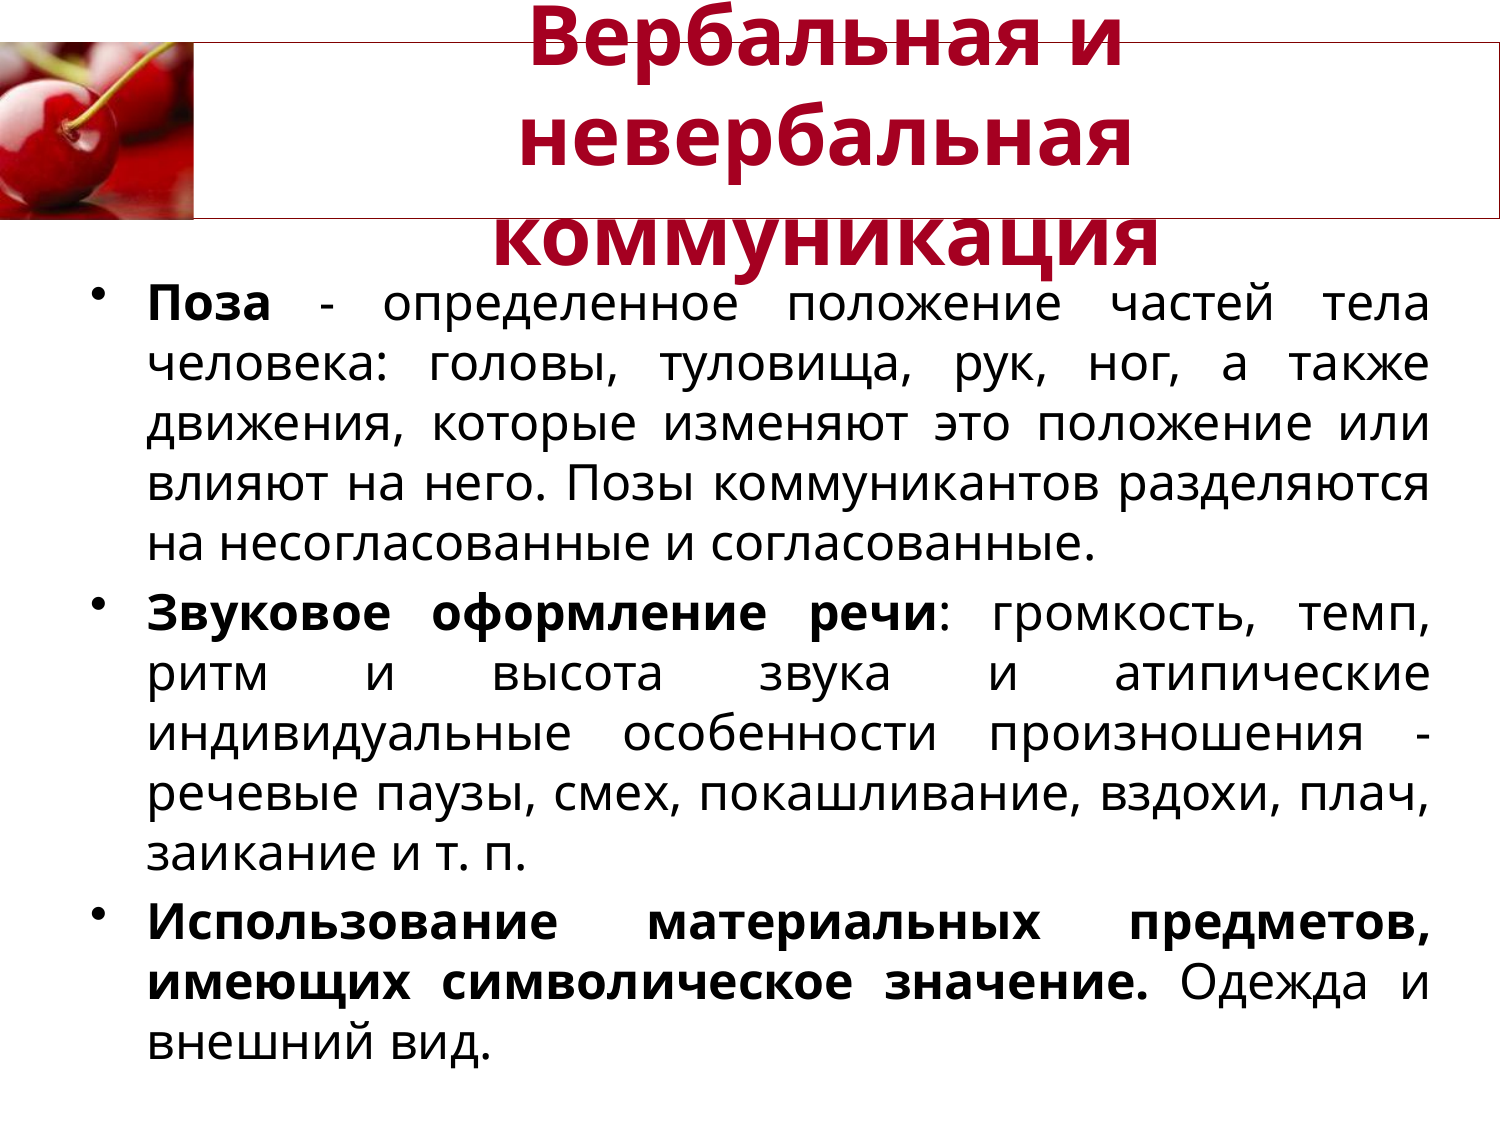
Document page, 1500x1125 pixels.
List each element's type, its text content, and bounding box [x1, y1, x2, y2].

title Вербальная и невербальная коммуникация [206, 45, 1447, 220]
list Поза - определенное положение частей тела человека: головы, туловища, рук, ног, а также движения, которые изменяют это положение или влияют на него. Позы коммуникантов разделяются на несогласованные и согласованные. Звуковое оформление речи: громкость, темп, ритм и высота звука и атипические индивидуальные особенности произношения - речевые паузы, смех, покашливание, вздохи, плач, заикание и т. п. Использование материальных предметов, имеющих символическое значение. Одежда и внешний вид. [75, 262, 1447, 1005]
picture [0, 42, 194, 220]
